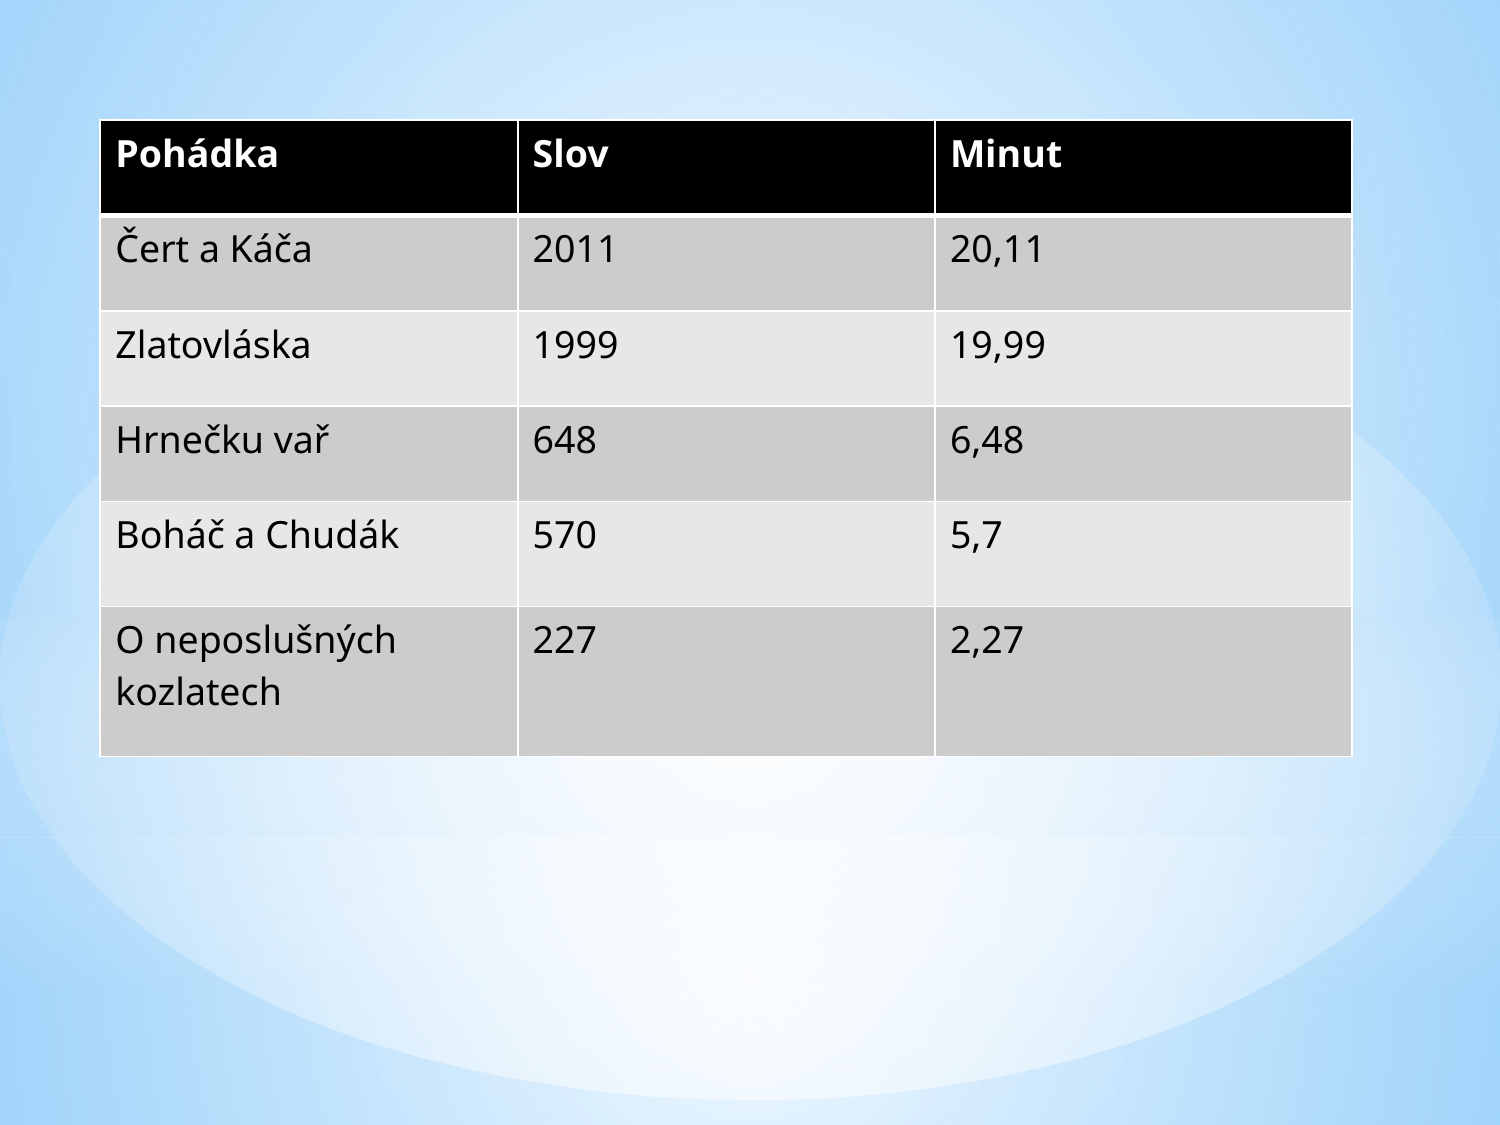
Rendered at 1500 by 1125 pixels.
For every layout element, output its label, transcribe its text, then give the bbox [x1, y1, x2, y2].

table_cell 1999 [519, 312, 934, 405]
table_cell 19,99 [936, 312, 1351, 405]
table_header Pohádka [101, 121, 517, 213]
table_cell 648 [519, 407, 934, 501]
table_cell Čert a Káča [101, 218, 517, 310]
table_cell 570 [519, 502, 934, 606]
table_cell 2011 [519, 218, 934, 310]
table_cell 2,27 [936, 607, 1351, 756]
table_cell Zlatovláska [101, 312, 517, 405]
table_cell 20,11 [936, 218, 1351, 310]
table_cell Hrnečku vař [101, 407, 517, 501]
table_cell Boháč a Chudák [101, 502, 517, 606]
table_cell 227 [519, 607, 934, 756]
table_header Minut [936, 121, 1351, 213]
table_cell 6,48 [936, 407, 1351, 501]
table_header Slov [519, 121, 934, 213]
table_cell 5,7 [936, 502, 1351, 606]
table_cell O neposlušných kozlatech [101, 607, 517, 756]
